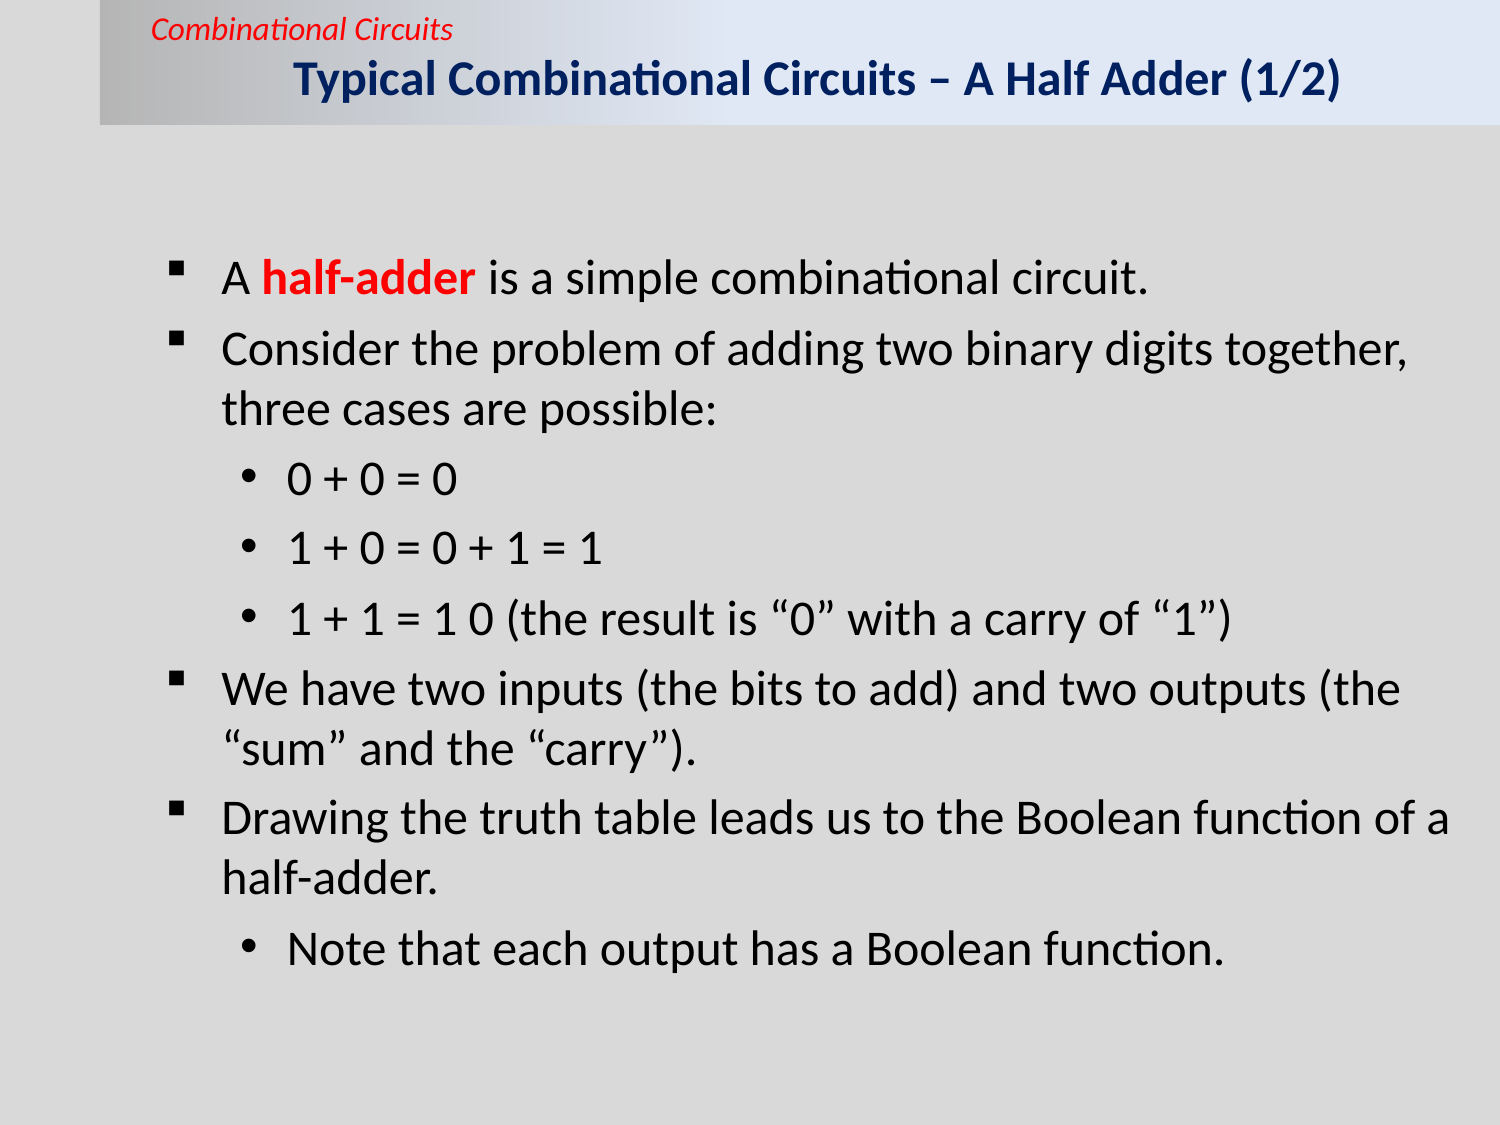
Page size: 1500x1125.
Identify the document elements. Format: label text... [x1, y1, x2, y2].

list Combinational Circuits [135, 0, 650, 50]
title Typical Combinational Circuits – A Half Adder (1/2) [135, 37, 1500, 113]
list A half-adder is a simple combinational circuit. Consider the problem of adding two binary digits together, three cases are possible: 0 + 0 = 0 1 + 0 = 0 + 1 = 1 1 + 1 = 1 0 (the result is “0” with a carry of “1”) We have two inputs (the bits to add) and two outputs (the “sum” and the “carry”). Drawing the truth table leads us to the Boolean function of a half-adder. Note that each output has a Boolean function. [150, 237, 1488, 993]
